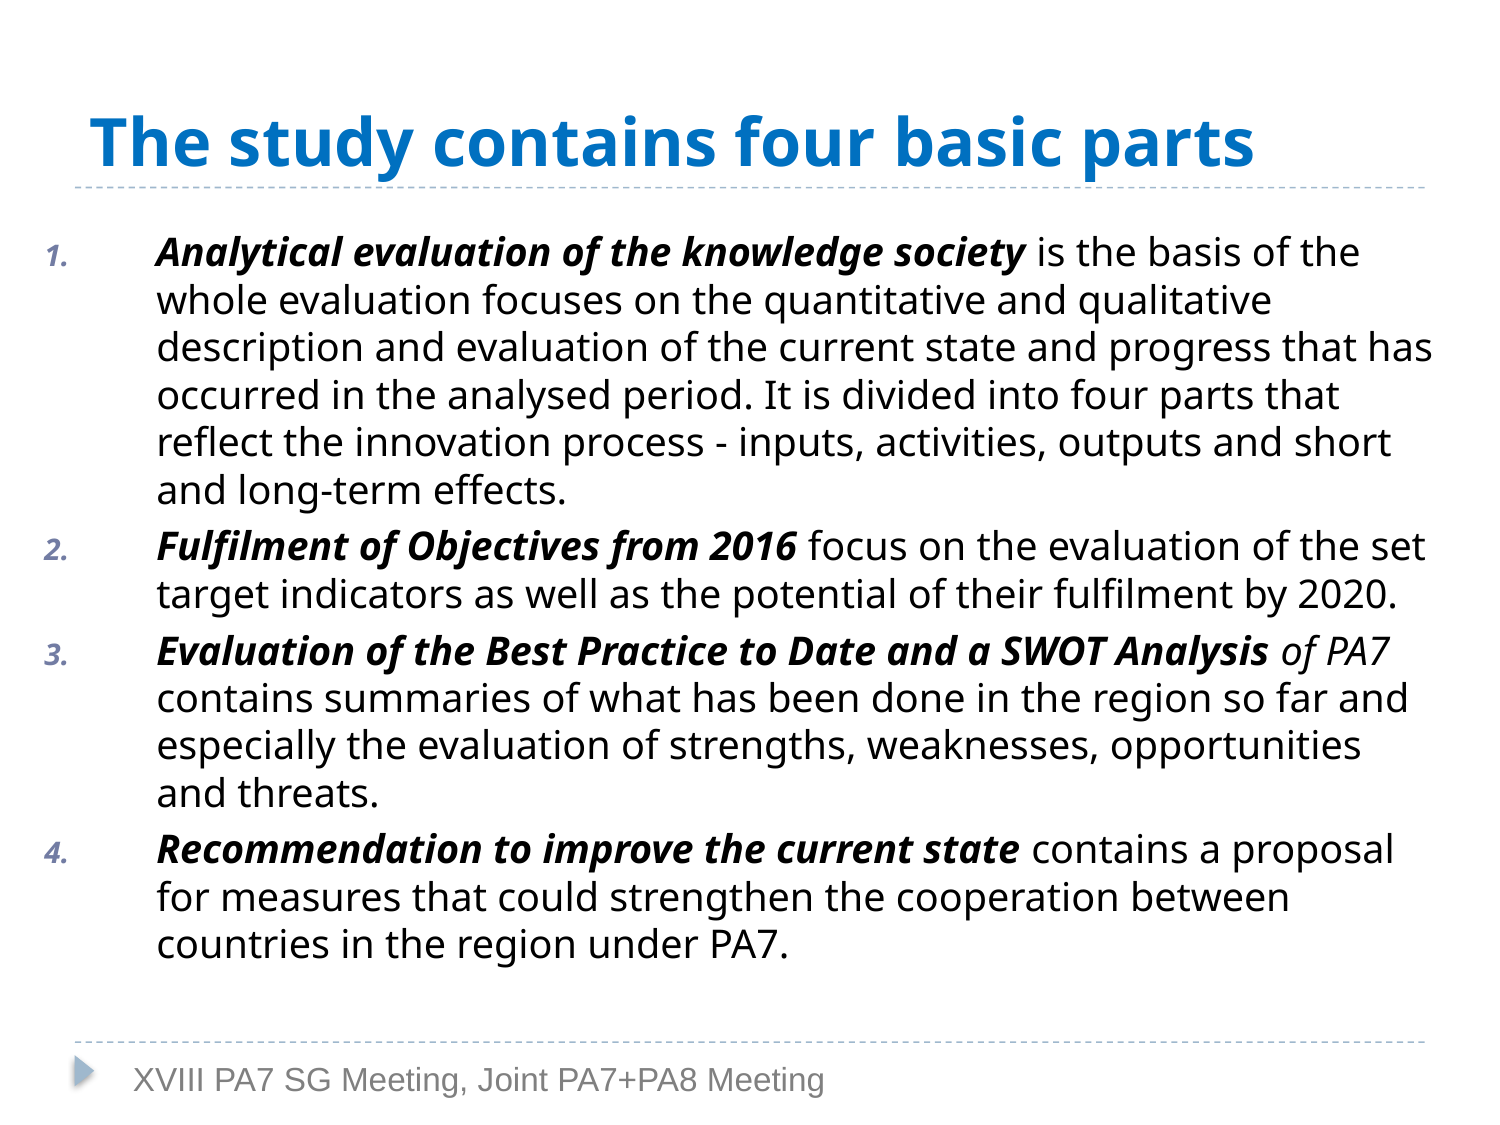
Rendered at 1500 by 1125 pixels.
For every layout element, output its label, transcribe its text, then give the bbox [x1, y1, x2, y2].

text_box Analytical evaluation of the knowledge society is the basis of the whole evaluation focuses on the quantitative and qualitative description and evaluation of the current state and progress that has occurred in the analysed period. It is divided into four parts that reflect the innovation process - inputs, activities, outputs and short and long-term effects. Fulfilment of Objectives from 2016 focus on the evaluation of the set target indicators as well as the potential of their fulfilment by 2020. Evaluation of the Best Practice to Date and a SWOT Analysis of PA7 contains summaries of what has been done in the region so far and especially the evaluation of strengths, weaknesses, opportunities and threats. Recommendation to improve the current state contains a proposal for measures that could strengthen the cooperation between countries in the region under PA7. [29, 219, 1455, 1030]
text_box XVIII PA7 SG Meeting, Joint PA7+PA8 Meeting [118, 1051, 1500, 1125]
text_box The study contains four basic parts [75, 24, 1425, 188]
